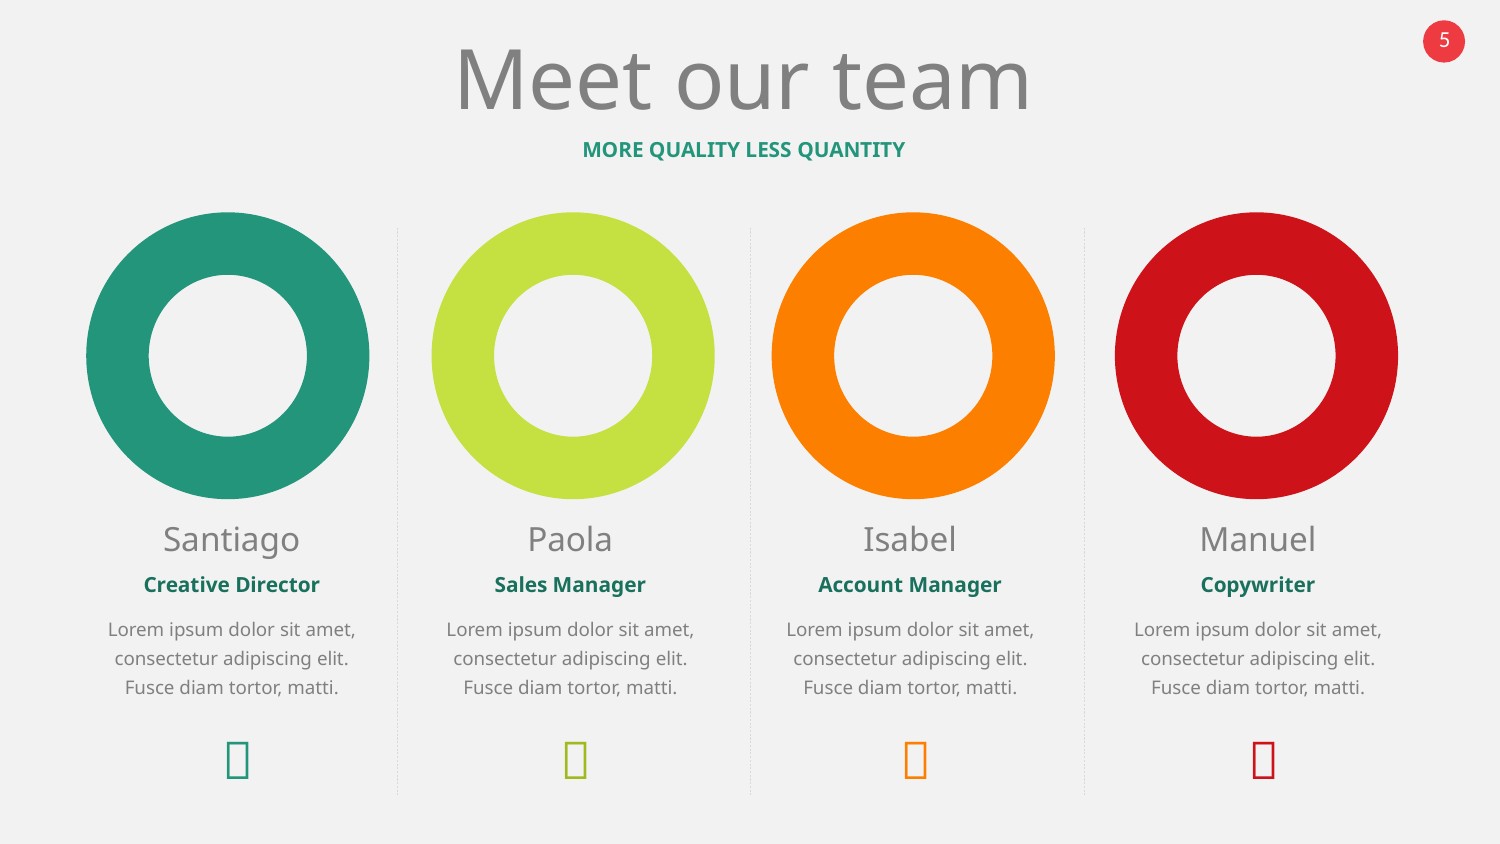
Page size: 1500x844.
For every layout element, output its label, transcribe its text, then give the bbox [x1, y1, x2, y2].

list Creative Director [105, 568, 358, 600]
list  [876, 720, 956, 797]
list Meet our team [409, 30, 1093, 126]
list Lorem ipsum dolor sit amet, consectetur adipiscing elit. Fusce diam tortor, matti. [784, 610, 1037, 718]
list Sales Manager [444, 568, 697, 600]
list Lorem ipsum dolor sit amet, consectetur adipiscing elit. Fusce diam tortor, matti. [444, 610, 697, 718]
list  [1224, 720, 1304, 797]
list Paola [444, 508, 697, 568]
list Lorem ipsum dolor sit amet, consectetur adipiscing elit. Fusce diam tortor, matti. [1131, 610, 1384, 718]
list Isabel [784, 508, 1037, 568]
picture [105, 228, 356, 483]
list  [536, 720, 616, 797]
list Lorem ipsum dolor sit amet, consectetur adipiscing elit. Fusce diam tortor, matti. [105, 610, 358, 718]
list  [198, 720, 278, 797]
picture [450, 228, 701, 483]
list Manuel [1131, 508, 1384, 568]
list Account Manager [784, 568, 1037, 600]
list Santiago [105, 508, 358, 568]
picture [1134, 228, 1384, 483]
picture [791, 228, 1041, 483]
list MORE QUALITY LESS QUANTITY [409, 132, 1093, 169]
list Copywriter [1131, 568, 1384, 600]
